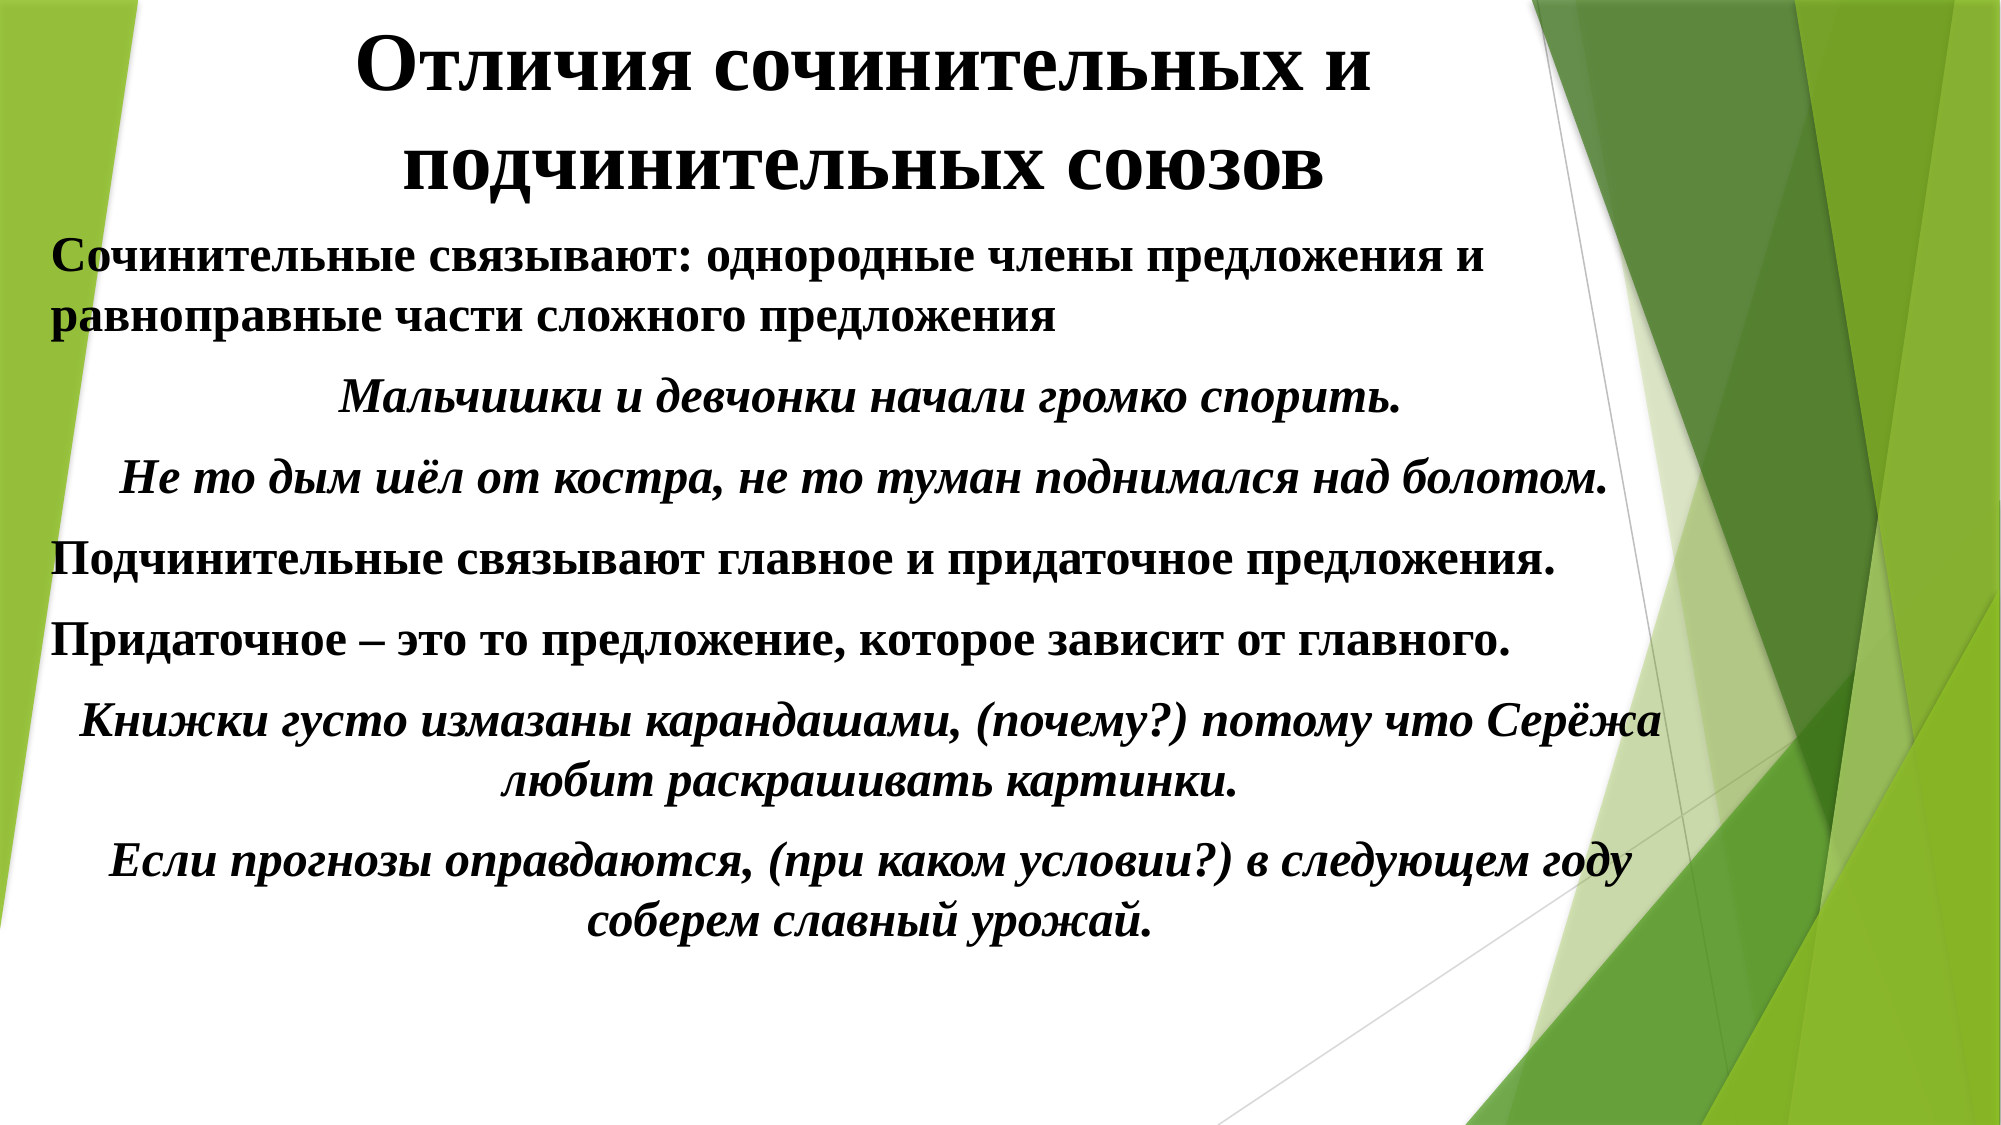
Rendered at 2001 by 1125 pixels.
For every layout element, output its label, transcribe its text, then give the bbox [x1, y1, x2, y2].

subtitle Сочинительные связывают: однородные члены предложения и равноправные части сложного предложения Мальчишки и девчонки начали громко спорить. Не то дым шёл от костра, не то туман поднимался над болотом. Подчинительные связывают главное и придаточное предложения. Придаточное – это то предложение, которое зависит от главного. Книжки густо измазаны карандашами, (почему?) потому что Серёжа любит раскрашивать картинки. Если прогнозы оправдаются, (при каком условии?) в следующем году соберем славный урожай. [35, 214, 1706, 1100]
title Отличия сочинительных и подчинительных союзов [227, 17, 1502, 214]
